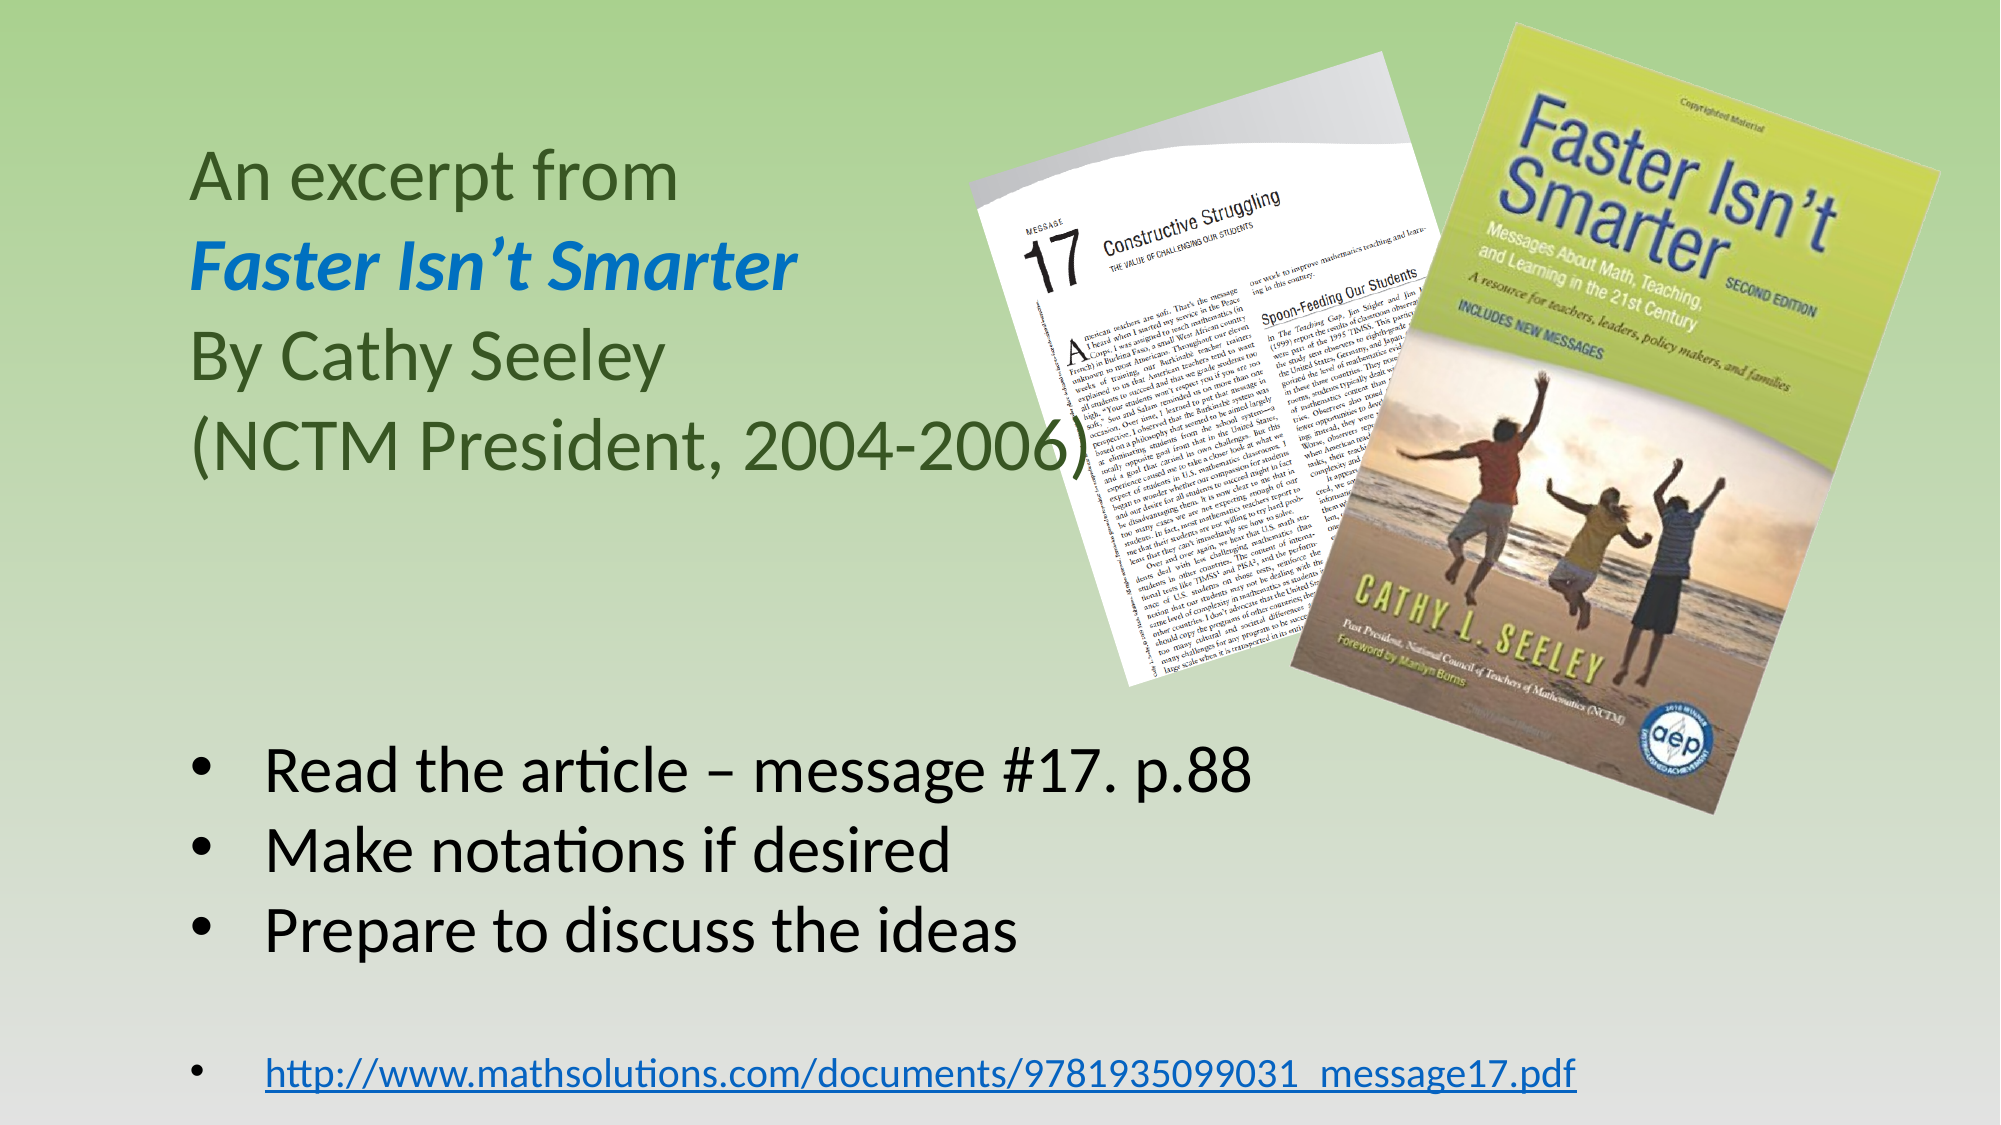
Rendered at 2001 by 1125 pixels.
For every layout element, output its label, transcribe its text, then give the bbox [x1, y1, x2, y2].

text_box An excerpt from Faster Isn’t Smarter By Cathy Seeley (NCTM President, 2004-2006) Read the article – message #17. p.88 Make notations if desired Prepare to discuss the ideas http://www.mathsolutions.com/documents/9781935099031_message17.pdf [175, 118, 1762, 1125]
picture [1038, 23, 1940, 815]
